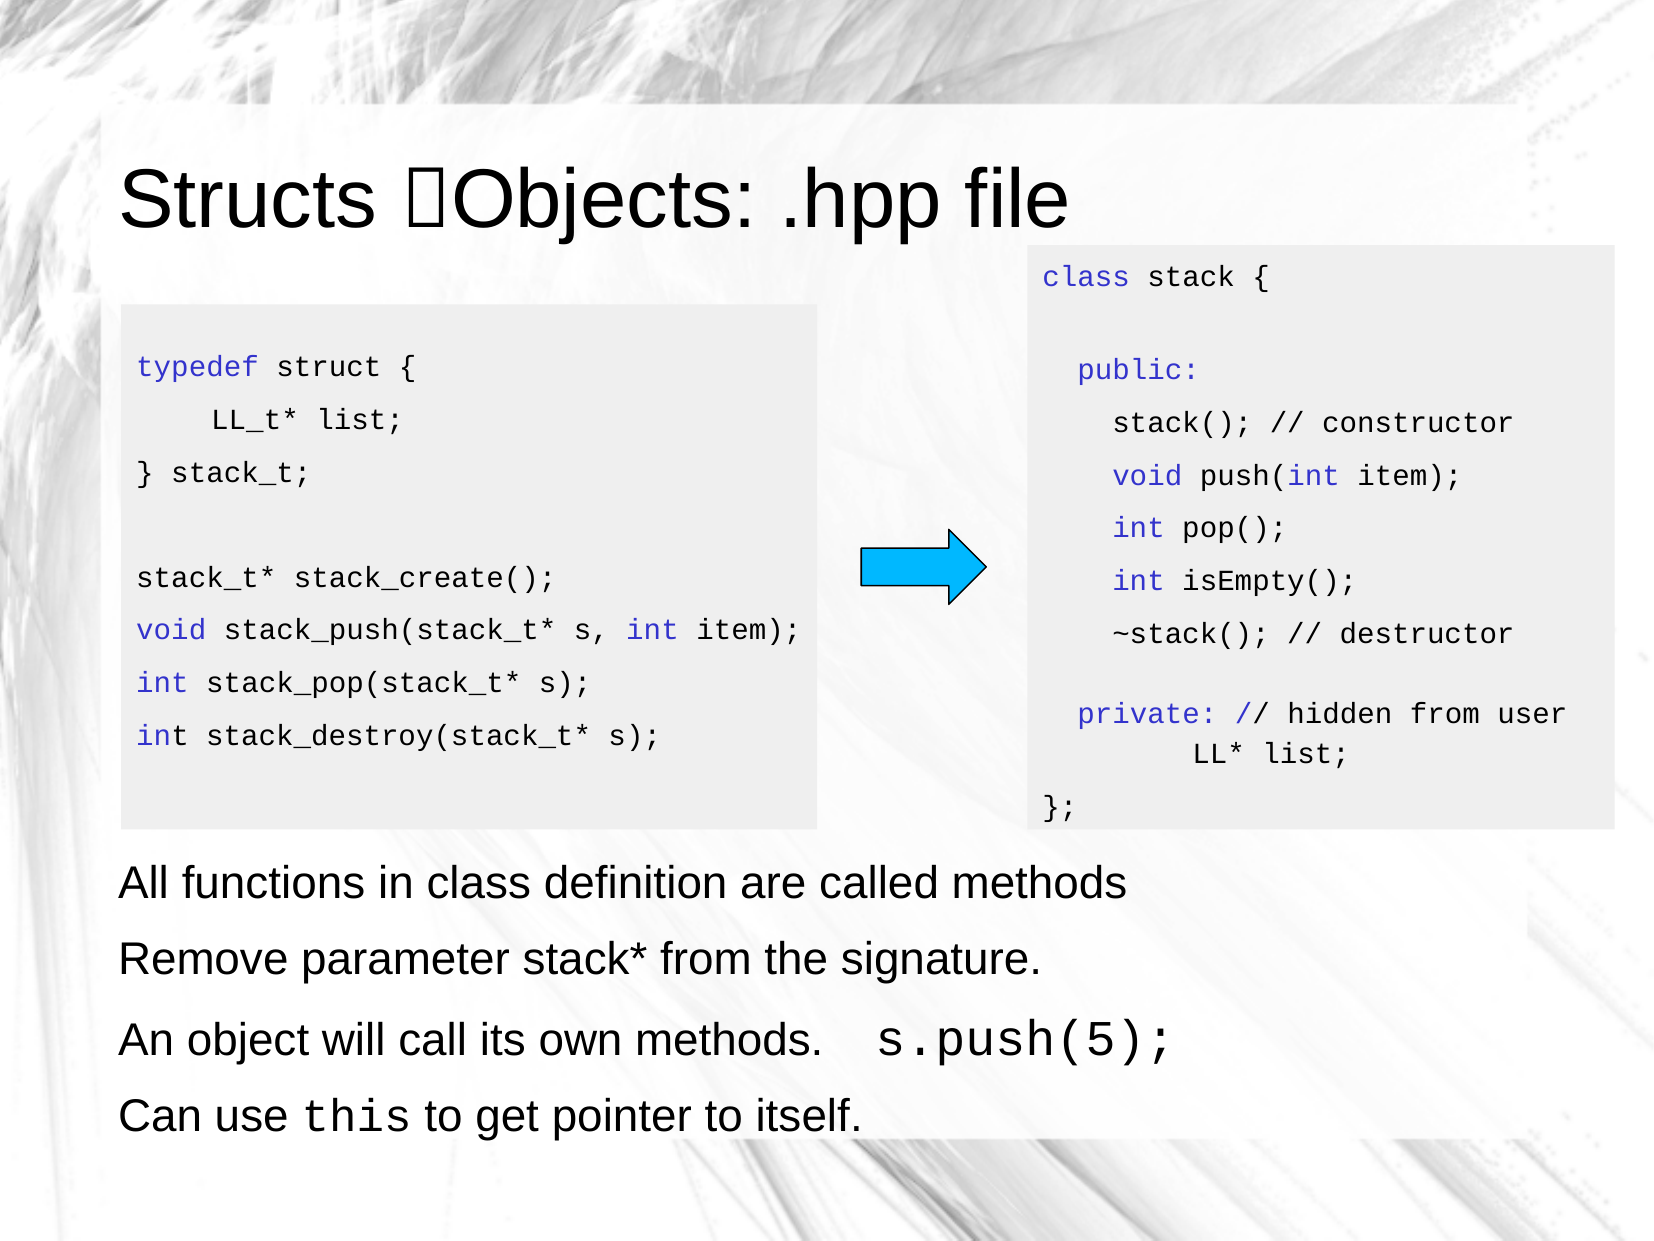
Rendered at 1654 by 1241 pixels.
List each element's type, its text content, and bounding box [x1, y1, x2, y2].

text_box class stack { public: stack(); // constructor void push(int item); int pop(); int isEmpty(); ~stack(); // destructor private: // hidden from user LL* list; }; [1027, 245, 1615, 830]
list All functions in class definition are called methods Remove parameter stack* from the signature. An object will call its own methods. s.push(5); Can use this to get pointer to itself. [118, 319, 1571, 1109]
title Structs Objects: .hpp file [118, 93, 1506, 299]
picture [0, 0, 1654, 1241]
text_box [861, 529, 987, 605]
text_box typedef struct { LL_t* list; } stack_t; stack_t* stack_create(); void stack_push(stack_t* s, int item); int stack_pop(stack_t* s); int stack_destroy(stack_t* s); [121, 304, 818, 830]
